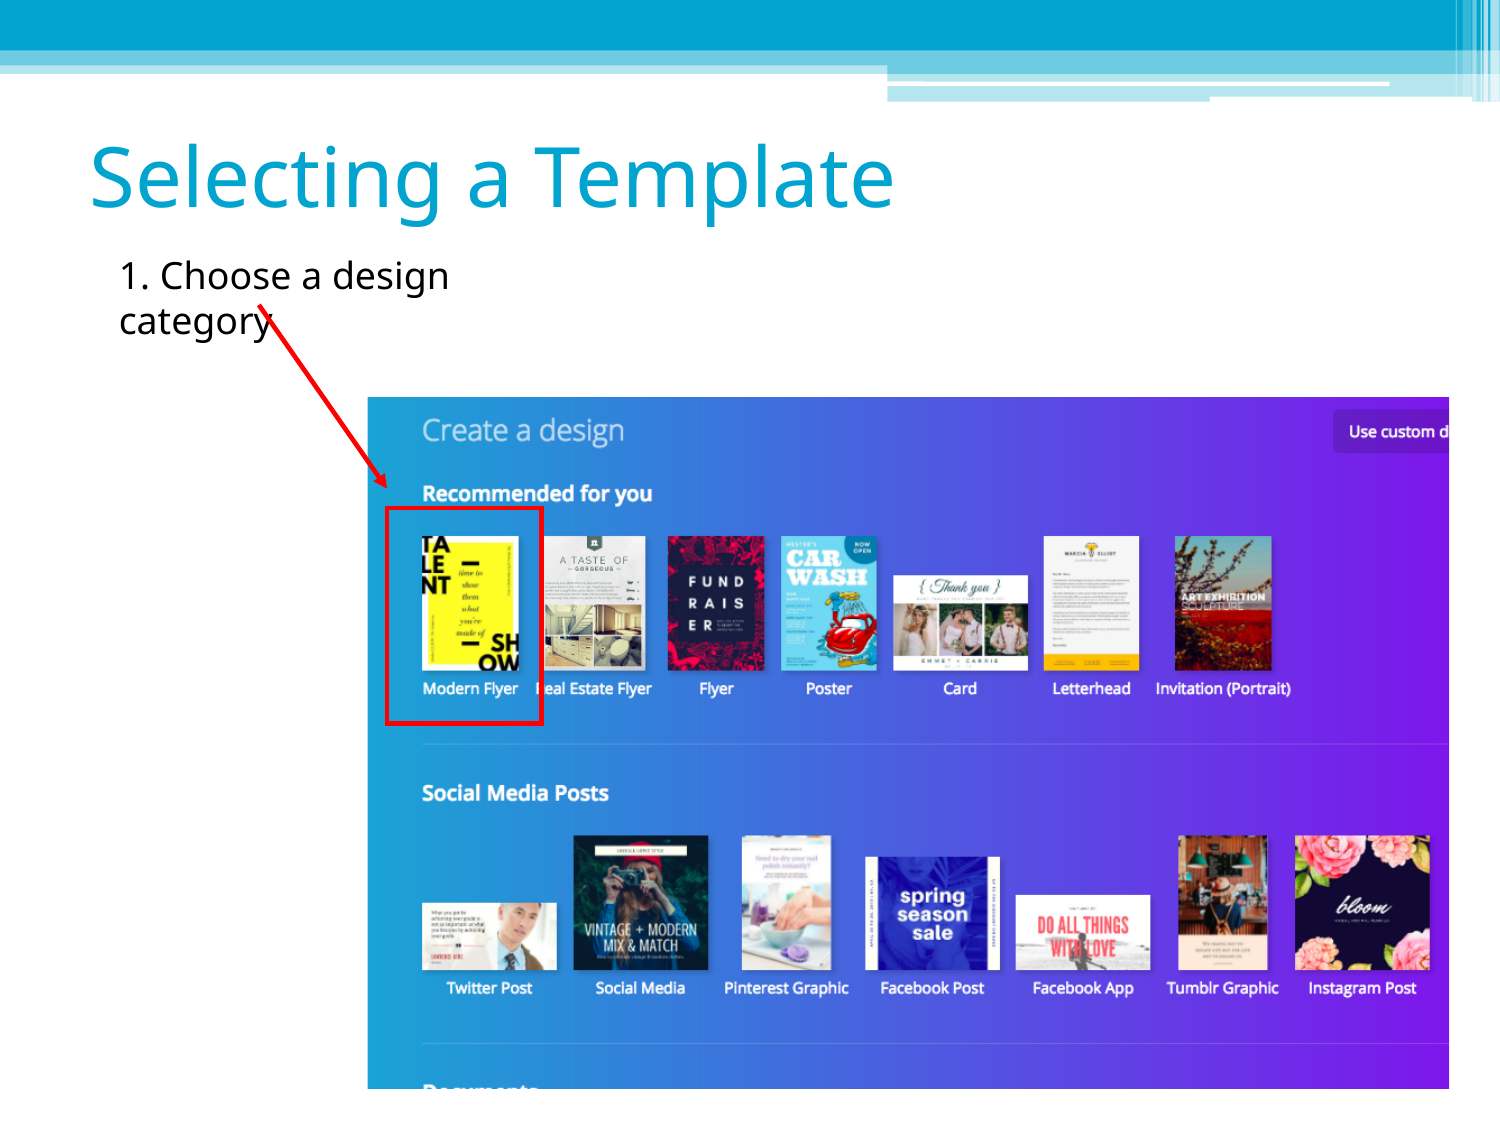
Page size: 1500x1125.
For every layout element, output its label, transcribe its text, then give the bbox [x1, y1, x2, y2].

text_box 1. Choose a design category [103, 244, 559, 350]
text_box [258, 304, 388, 489]
title Selecting a Template [75, 104, 1425, 245]
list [367, 397, 1450, 1089]
